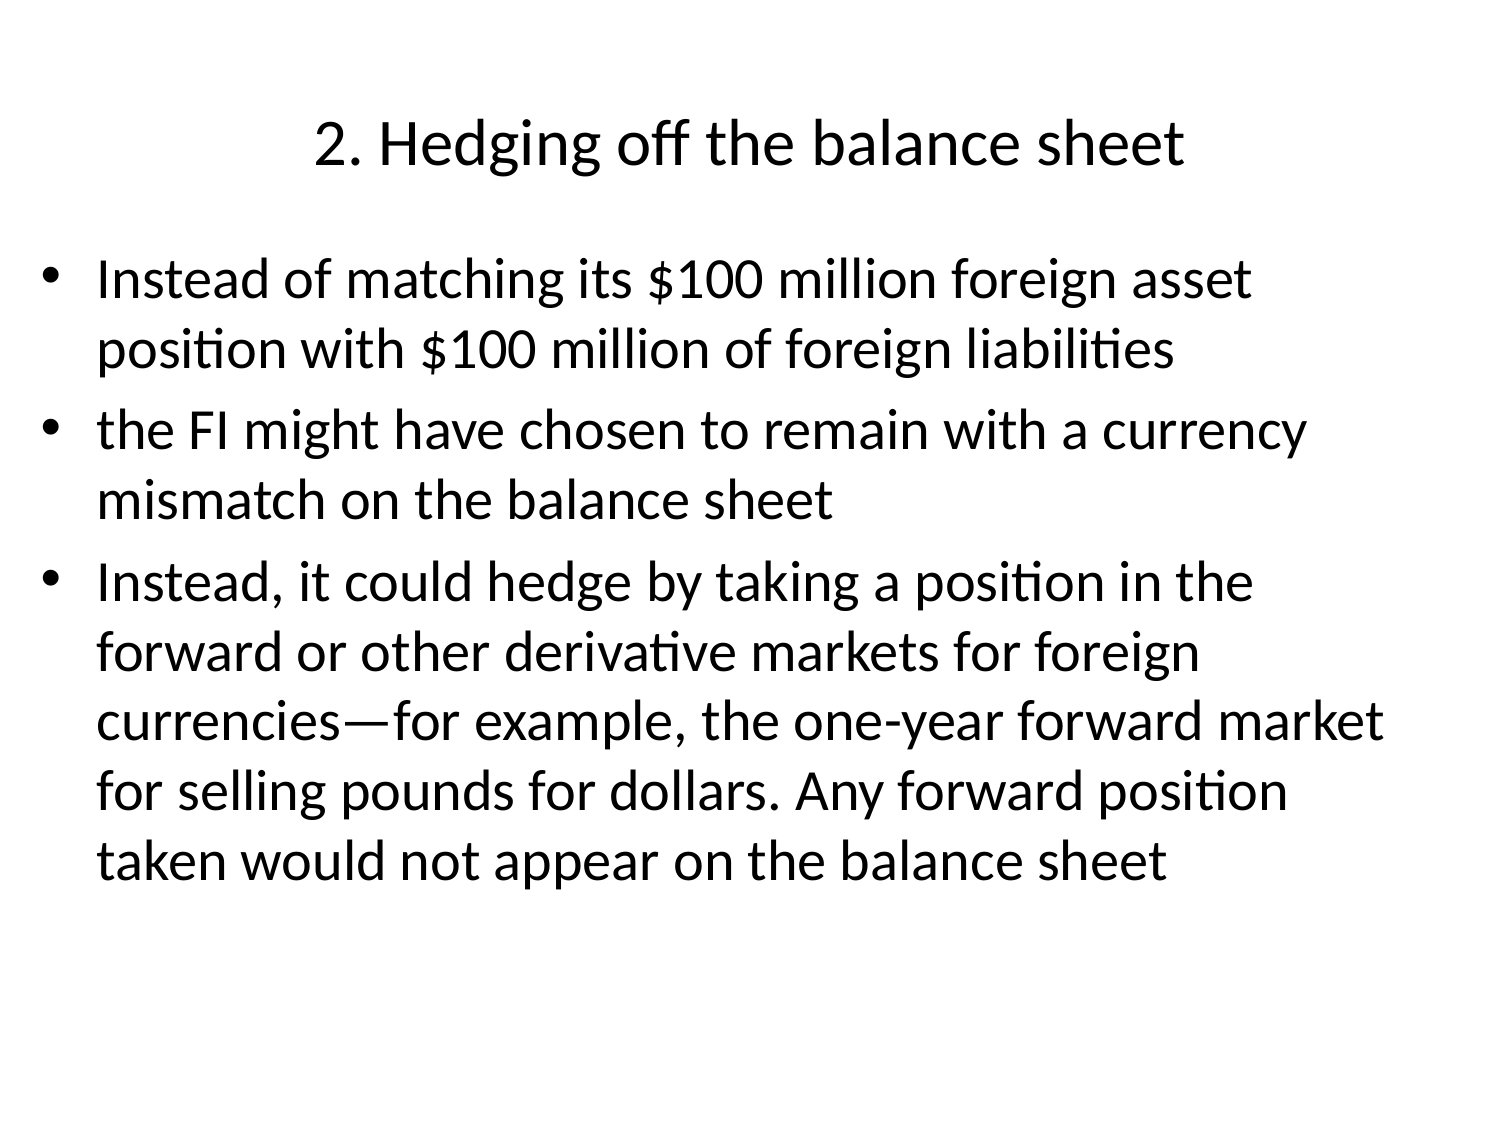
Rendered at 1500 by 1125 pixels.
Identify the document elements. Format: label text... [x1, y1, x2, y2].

list Instead of matching its $100 million foreign asset position with $100 million of foreign liabilities the FI might have chosen to remain with a currency mismatch on the balance sheet Instead, it could hedge by taking a position in the forward or other derivative markets for foreign currencies—for example, the one-year forward market for selling pounds for dollars. Any forward position taken would not appear on the balance sheet [25, 232, 1425, 1050]
title 2. Hedging off the balance sheet [75, 45, 1425, 232]
